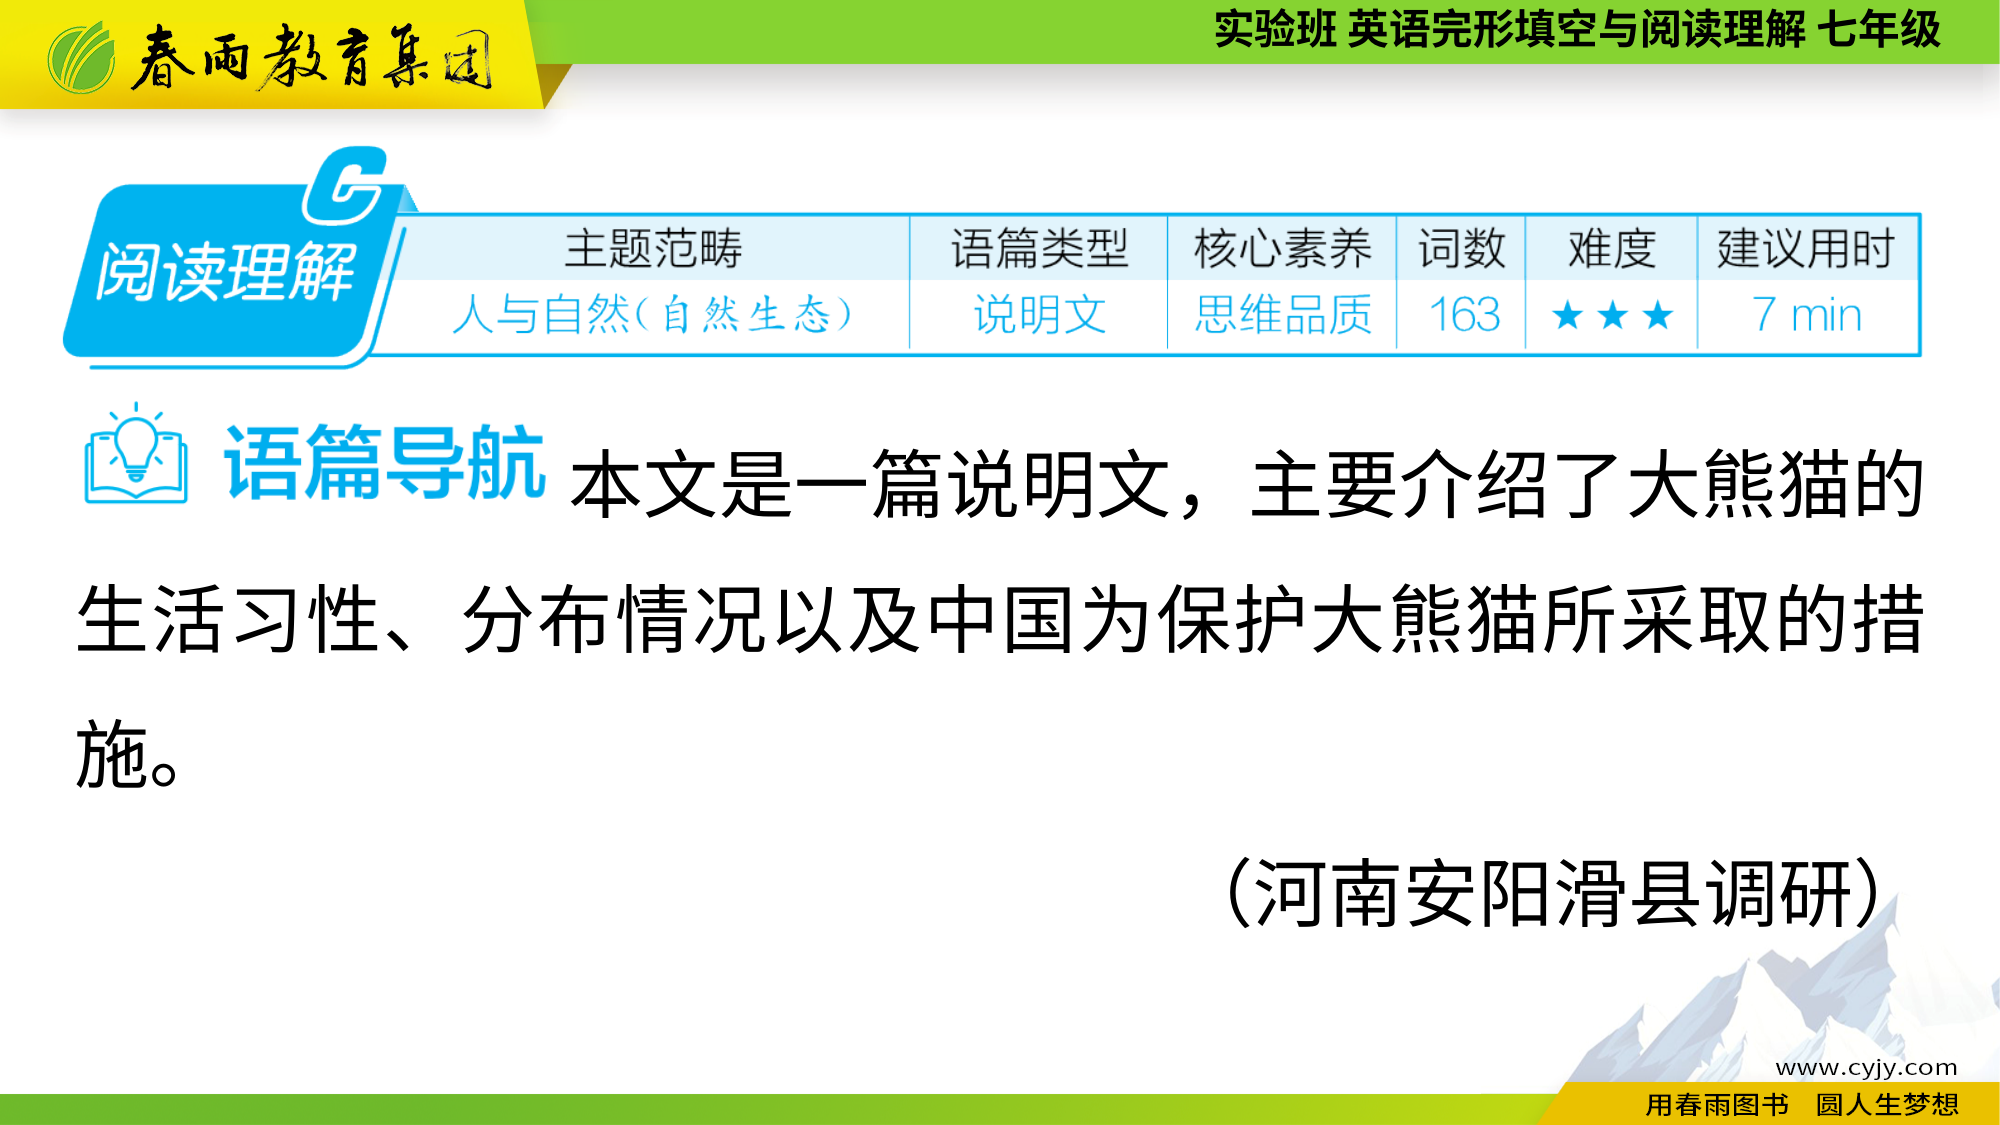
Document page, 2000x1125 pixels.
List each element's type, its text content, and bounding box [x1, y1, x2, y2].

text_box 本文是一篇说明文，主要介绍了大熊猫的生活习性、分布情况以及中国为保护大熊猫所采取的措施。 [59, 385, 1944, 806]
picture [0, 0, 2000, 1125]
text_box （河南安阳滑县调研） [1035, 794, 1944, 945]
